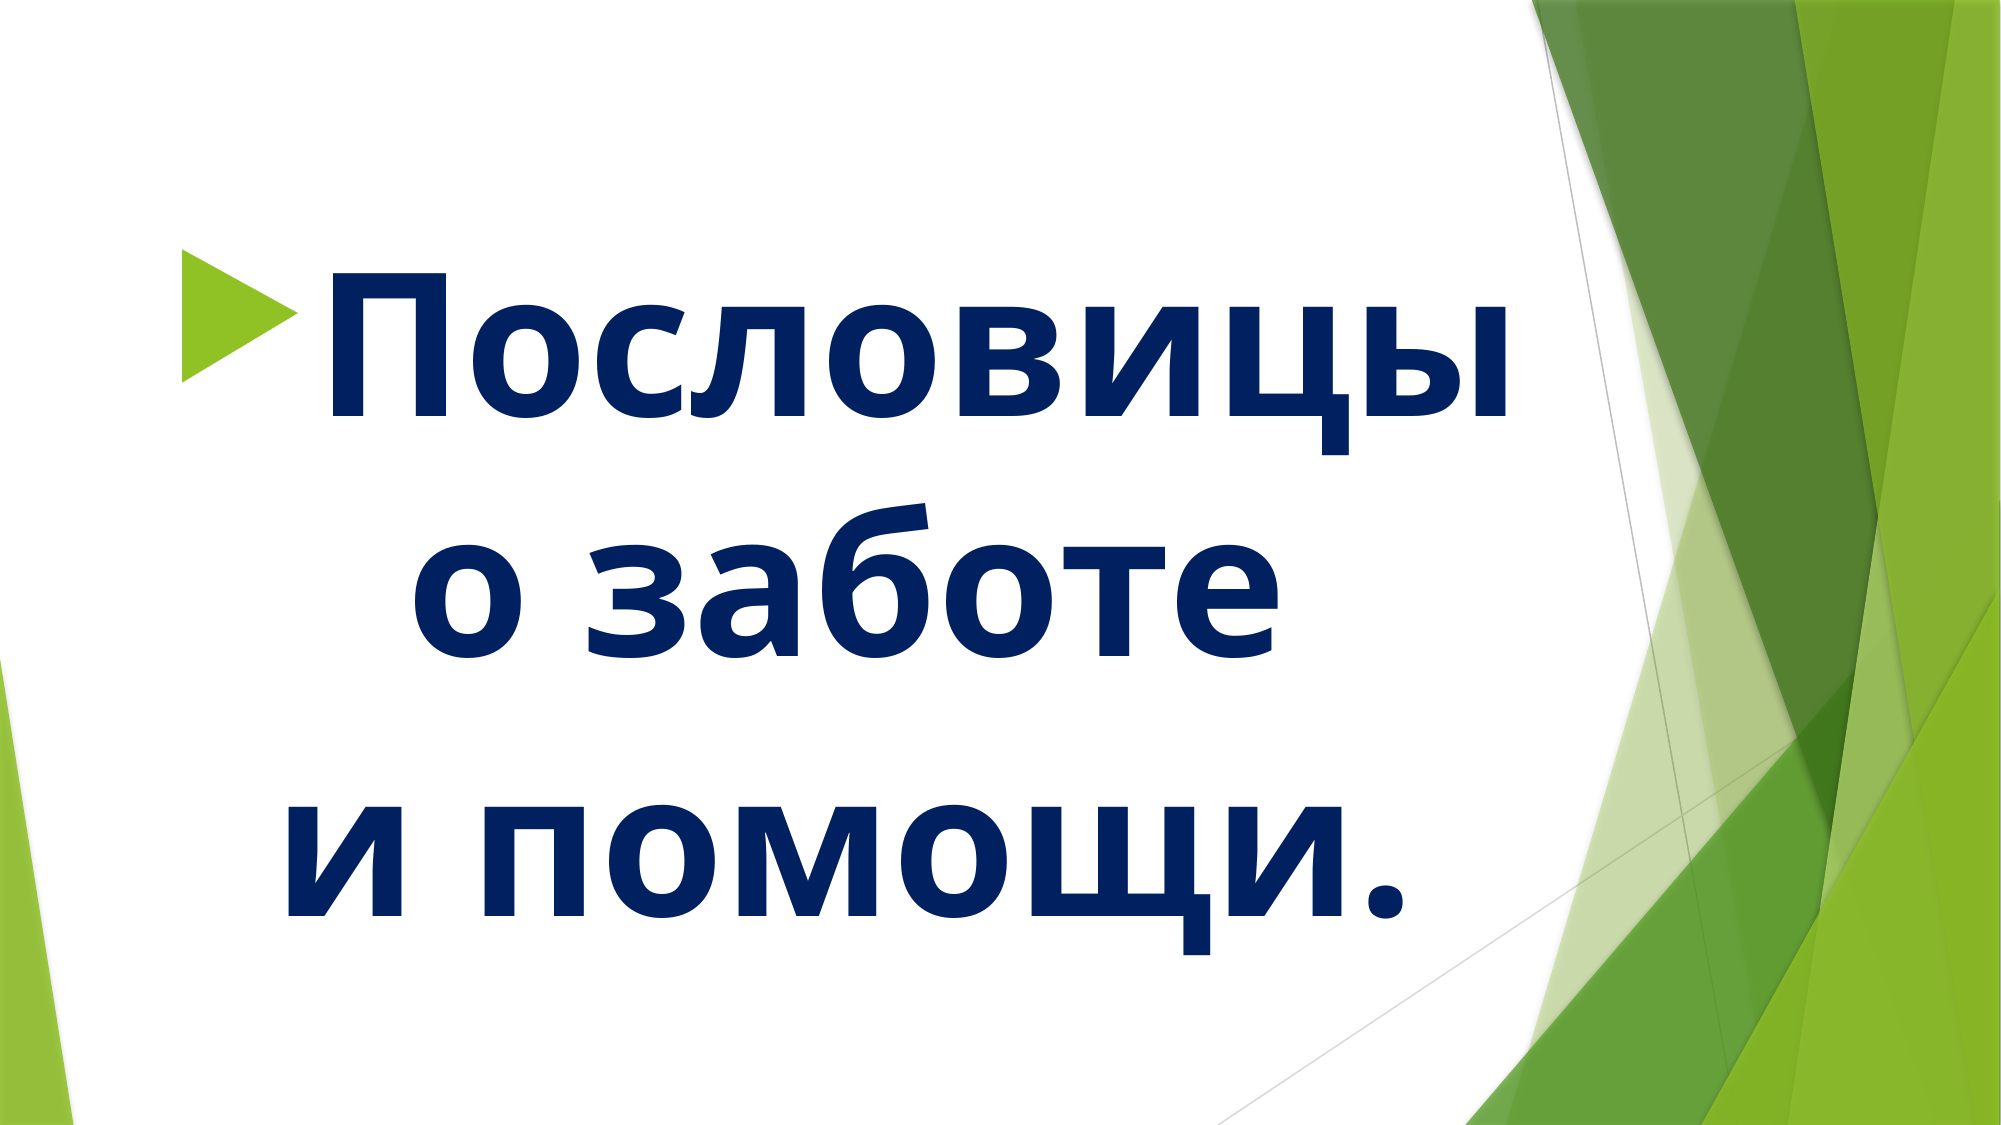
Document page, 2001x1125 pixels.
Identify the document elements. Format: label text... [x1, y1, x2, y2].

list Пословицы о заботе и помощи. [89, 208, 1599, 991]
